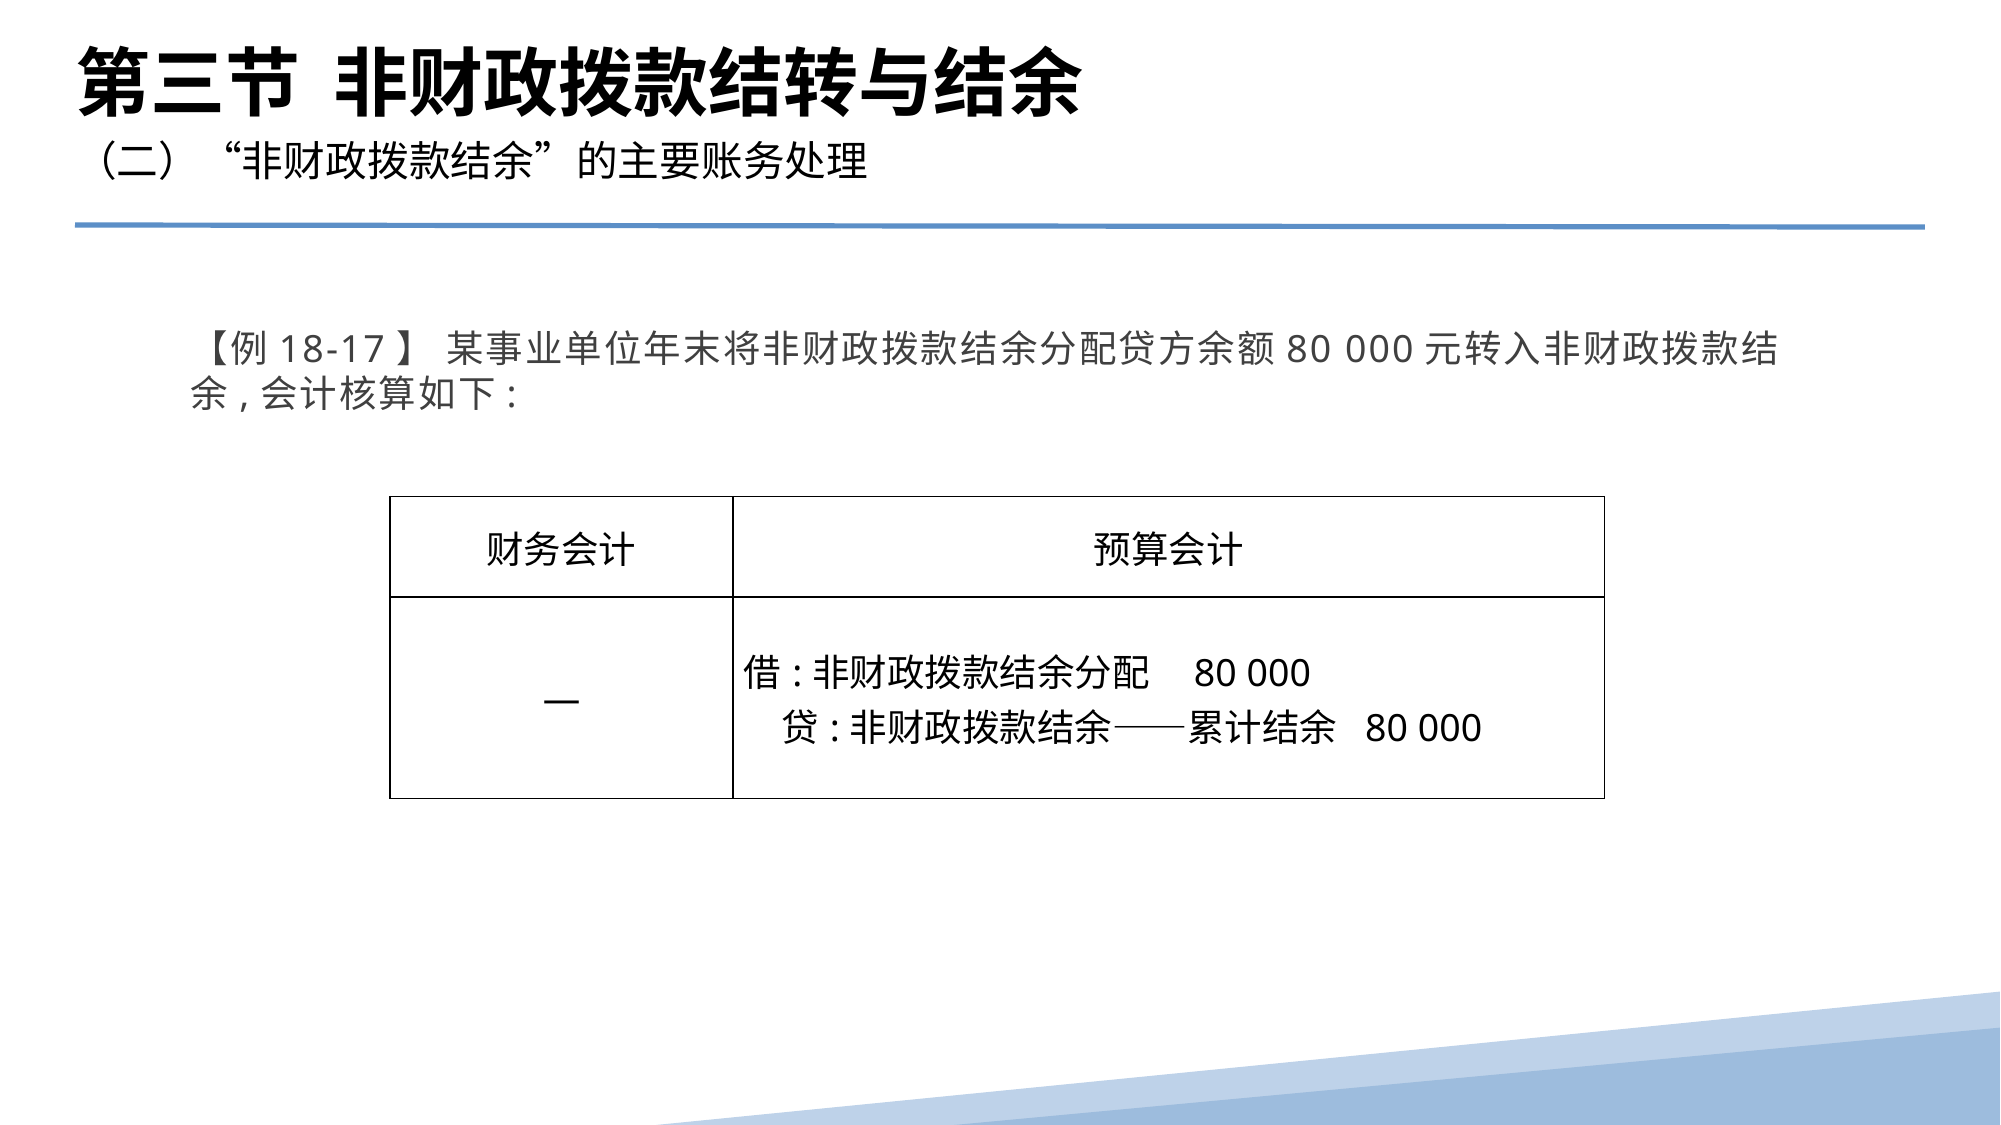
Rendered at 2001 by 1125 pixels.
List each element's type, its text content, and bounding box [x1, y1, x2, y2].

table_header 财务会计 [391, 497, 732, 596]
table_cell — [391, 598, 732, 798]
table_header 预算会计 [734, 497, 1604, 596]
text_box 【例18-17】 某事业单位年末将非财政拨款结余分配贷方余额80 000元转入非财政拨款结余,会计核算如下: [180, 252, 1828, 497]
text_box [656, 991, 2000, 1125]
text_box （二）“非财政拨款结余”的主要账务处理 [75, 124, 1925, 200]
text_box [74, 224, 1925, 228]
text_box 第三节 非财政拨款结转与结余 [75, 24, 1925, 124]
table_cell 借:非财政拨款结余分配 80 000 贷:非财政拨款结余——累计结余 80 000 [734, 598, 1604, 798]
